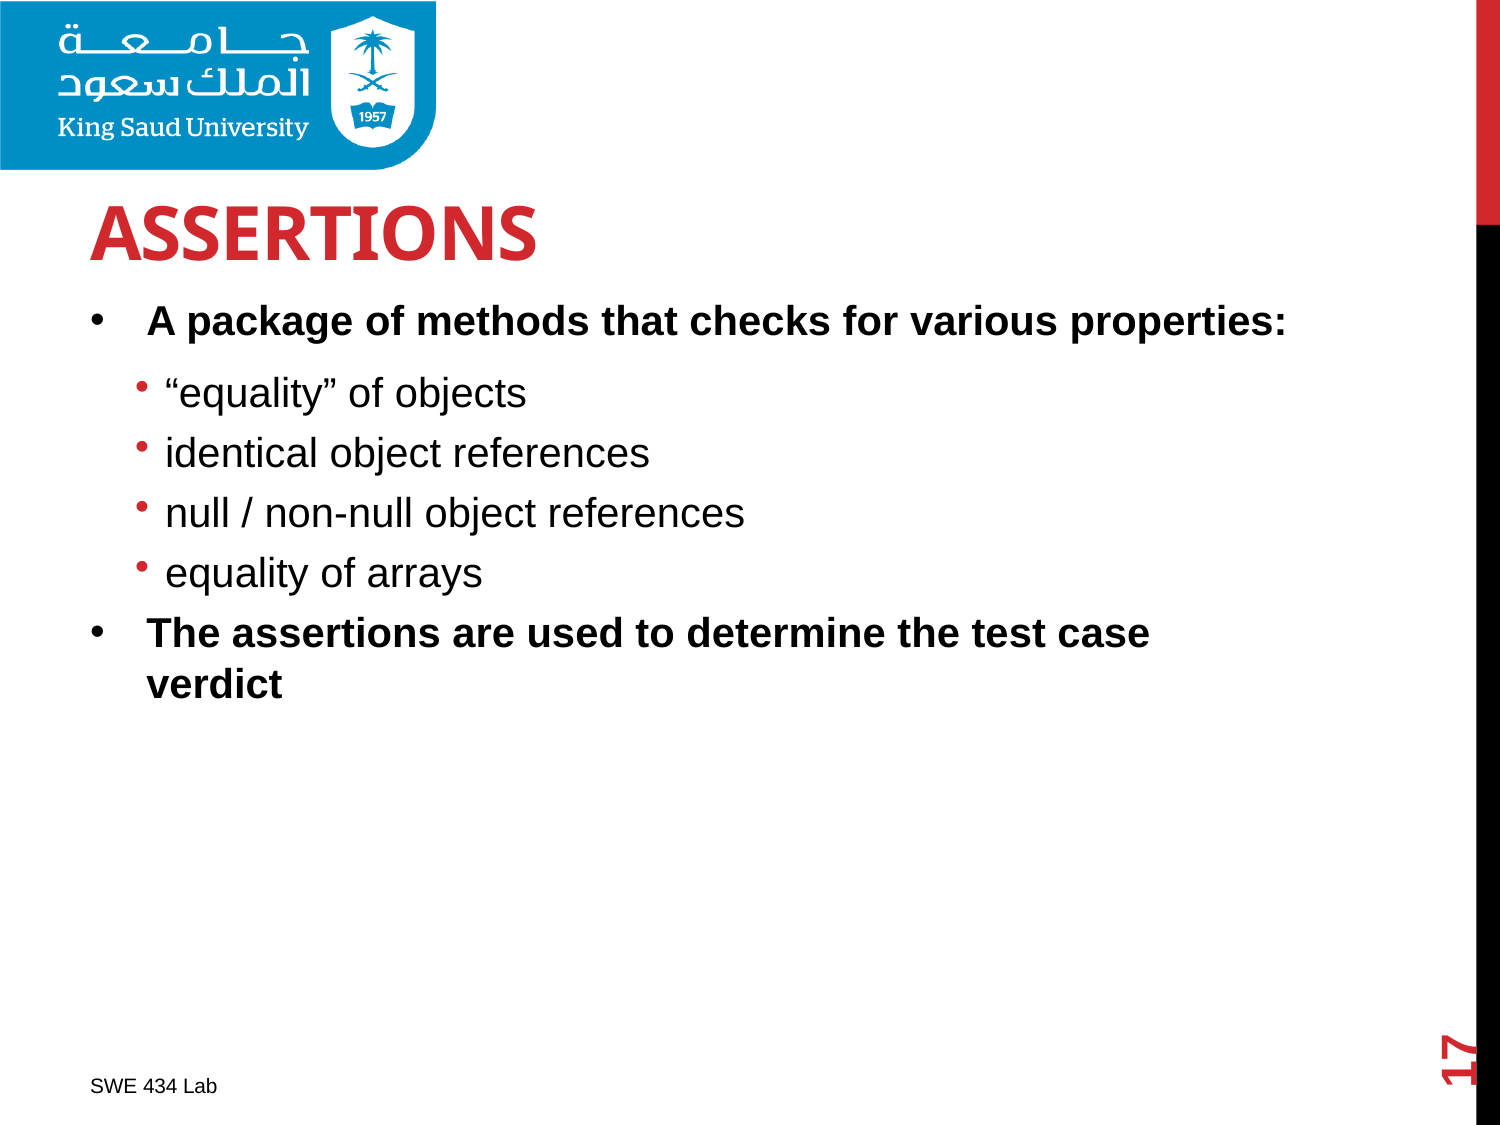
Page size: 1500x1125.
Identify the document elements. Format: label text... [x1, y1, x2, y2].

text_box 17 [1433, 1030, 1489, 1091]
title ASSERTIONS [75, 184, 1425, 373]
text_box A package of methods that checks for various properties: “equality” of objects identical object references null / non-null object references equality of arrays The assertions are used to determine the test case verdict [87, 293, 1298, 707]
footer SWE 434 Lab [87, 1074, 220, 1125]
text_box [0, 0, 438, 175]
